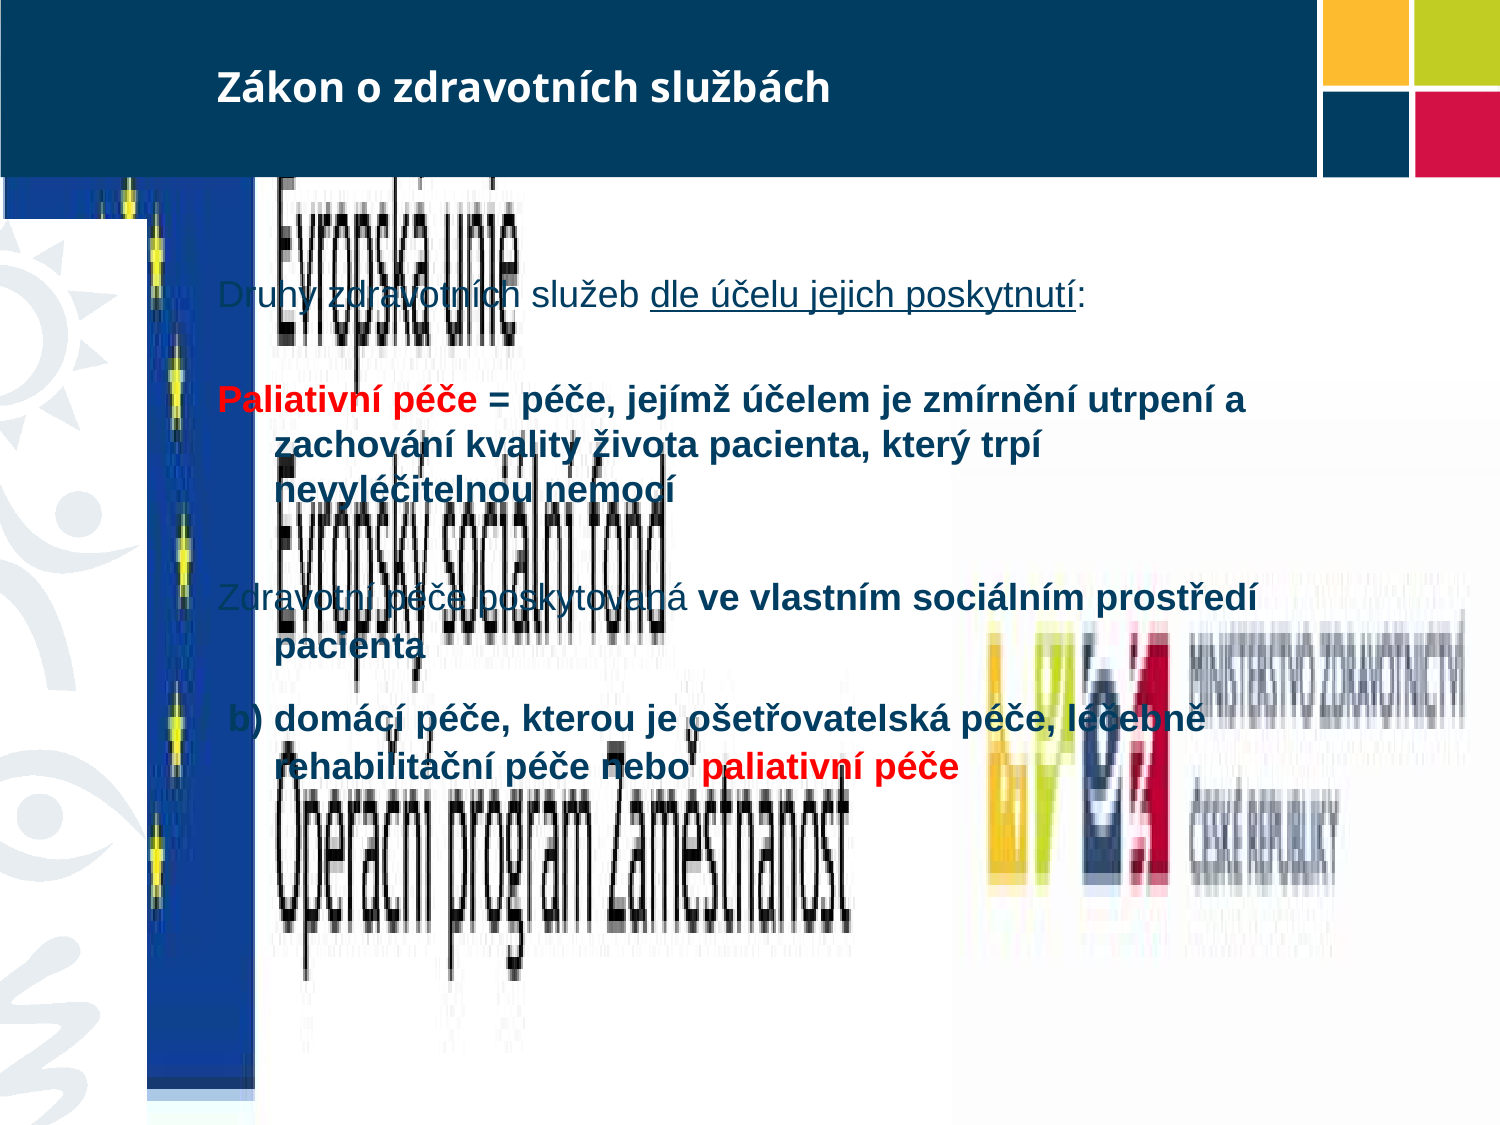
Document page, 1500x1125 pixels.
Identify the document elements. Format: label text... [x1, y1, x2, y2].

title Zákon o zdravotních službách [202, 0, 1317, 173]
picture [0, 0, 1500, 1125]
list Druhy zdravotních služeb dle účelu jejich poskytnutí: Paliativní péče = péče, jejímž účelem je zmírnění utrpení a zachování kvality života pacienta, který trpí nevyléčitelnou nemocí Zdravotní péče poskytovaná ve vlastním sociálním prostředí pacienta b) domácí péče, kterou je ošetřovatelská péče, léčebně rehabilitační péče nebo paliativní péče [202, 262, 1317, 929]
